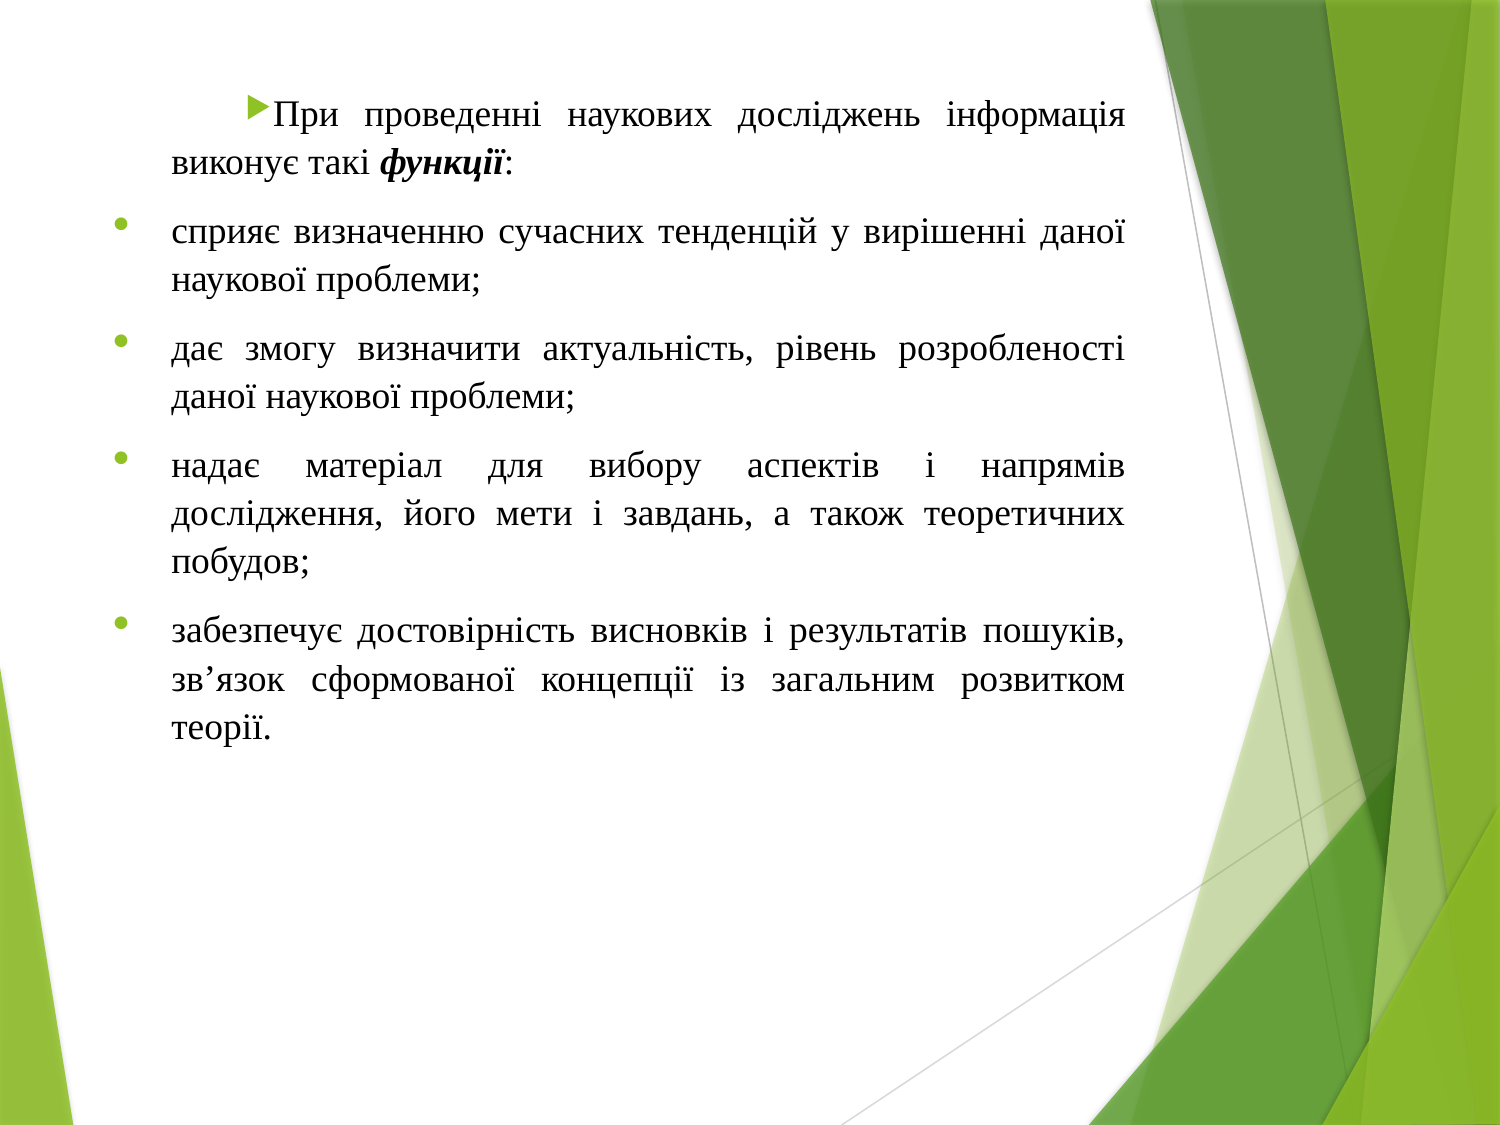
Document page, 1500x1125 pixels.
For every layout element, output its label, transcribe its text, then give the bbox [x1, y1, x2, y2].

list При проведенні наукових досліджень інформація виконує такі функції: сприяє визначенню сучасних тенденцій у вирішенні даної наукової проблеми; дає змогу визначити актуальність, рівень розробленості даної наукової проблеми; надає матеріал для вибору аспектів і напрямів дослідження, його мети і завдань, а також теоретичних побудов; забезпечує достовірність висновків і результатів пошуків, зв’язок сформованої концепції із загальним розвитком теорії. [99, 78, 1142, 991]
